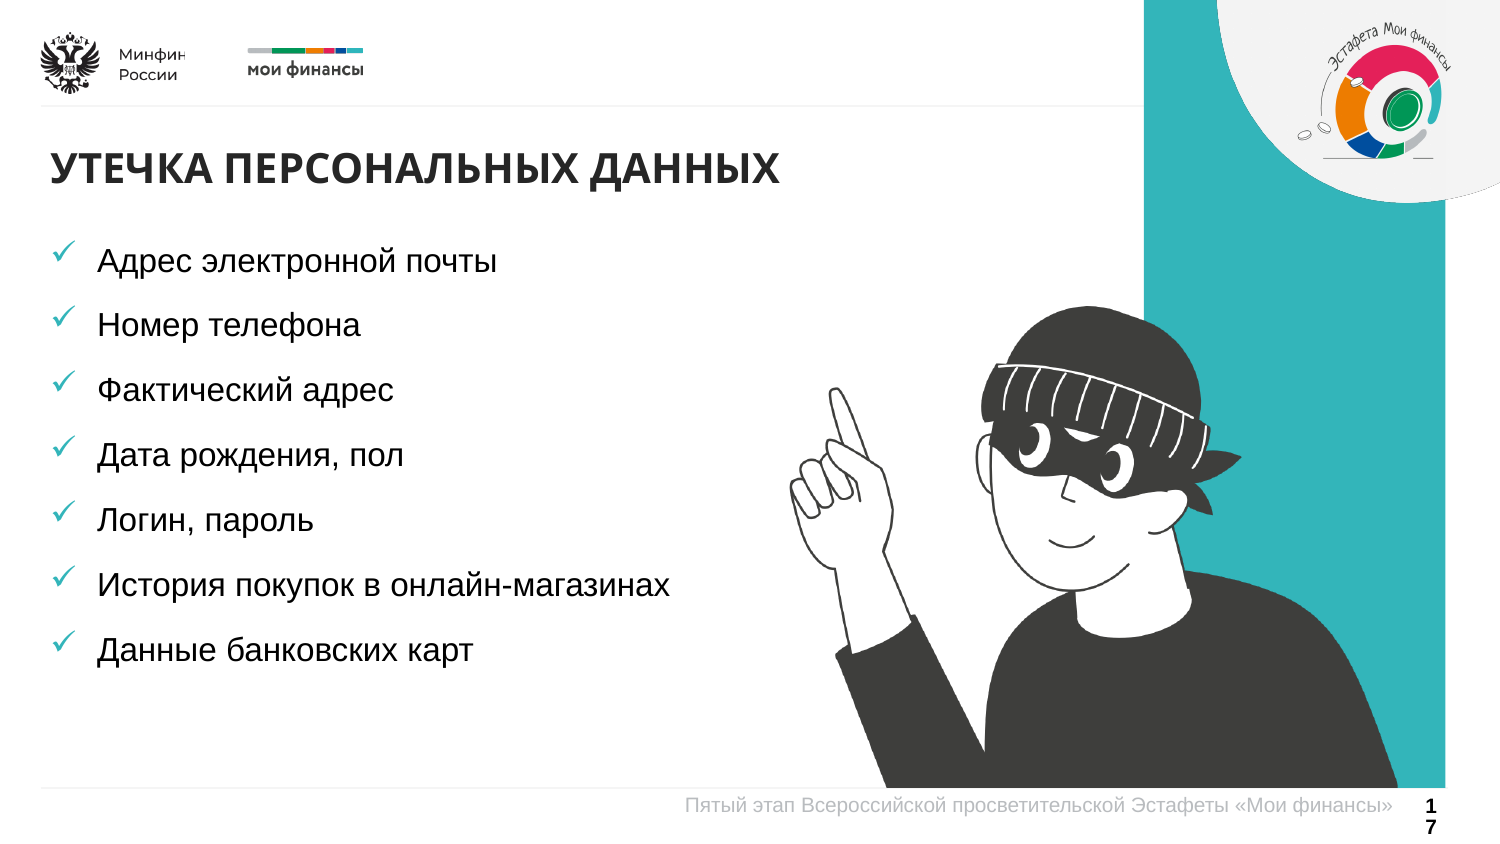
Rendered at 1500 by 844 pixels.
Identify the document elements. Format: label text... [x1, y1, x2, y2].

title УТЕЧКА ПЕРСОНАЛЬНЫХ ДАННЫХ [50, 142, 1067, 202]
picture [1215, 0, 1500, 203]
text_box Адрес электронной почты Номер телефона Фактический адрес Дата рождения, пол Логин, пароль История покупок в онлайн-магазинах Данные банковских карт [50, 238, 713, 720]
picture [789, 306, 1398, 789]
slide_number 17 [1416, 783, 1447, 827]
text_box [1143, 0, 1446, 788]
